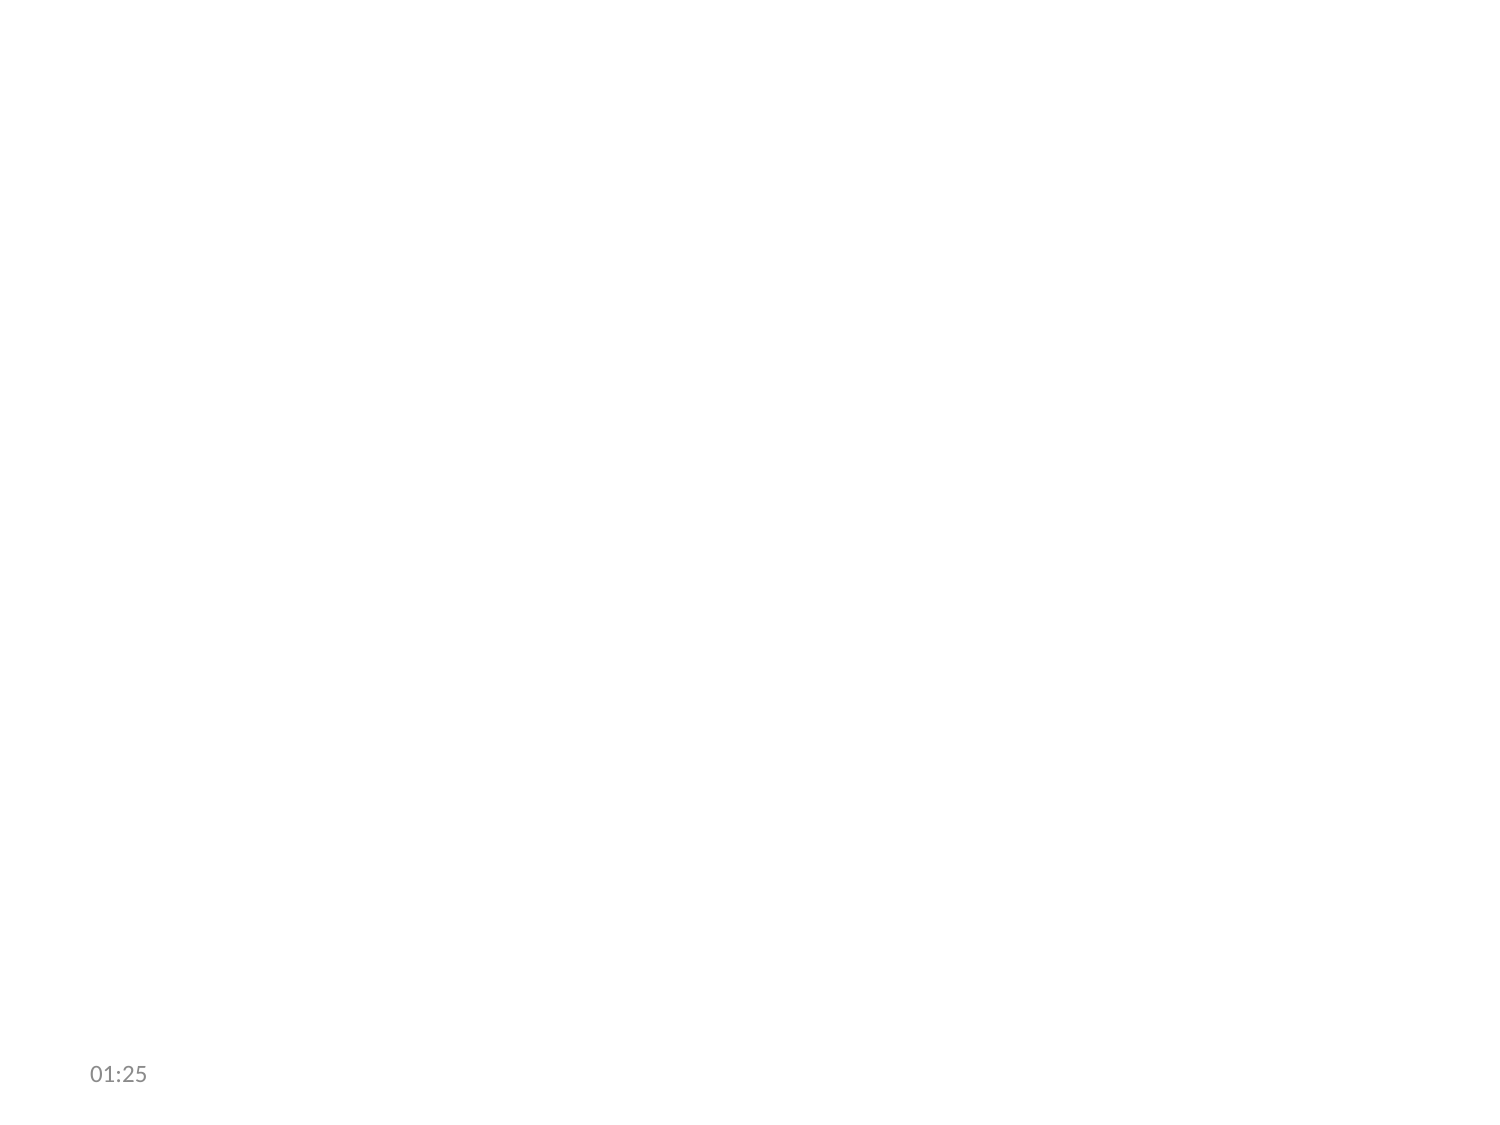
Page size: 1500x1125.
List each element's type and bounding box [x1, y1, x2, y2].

slide_number [75, 1042, 425, 1103]
